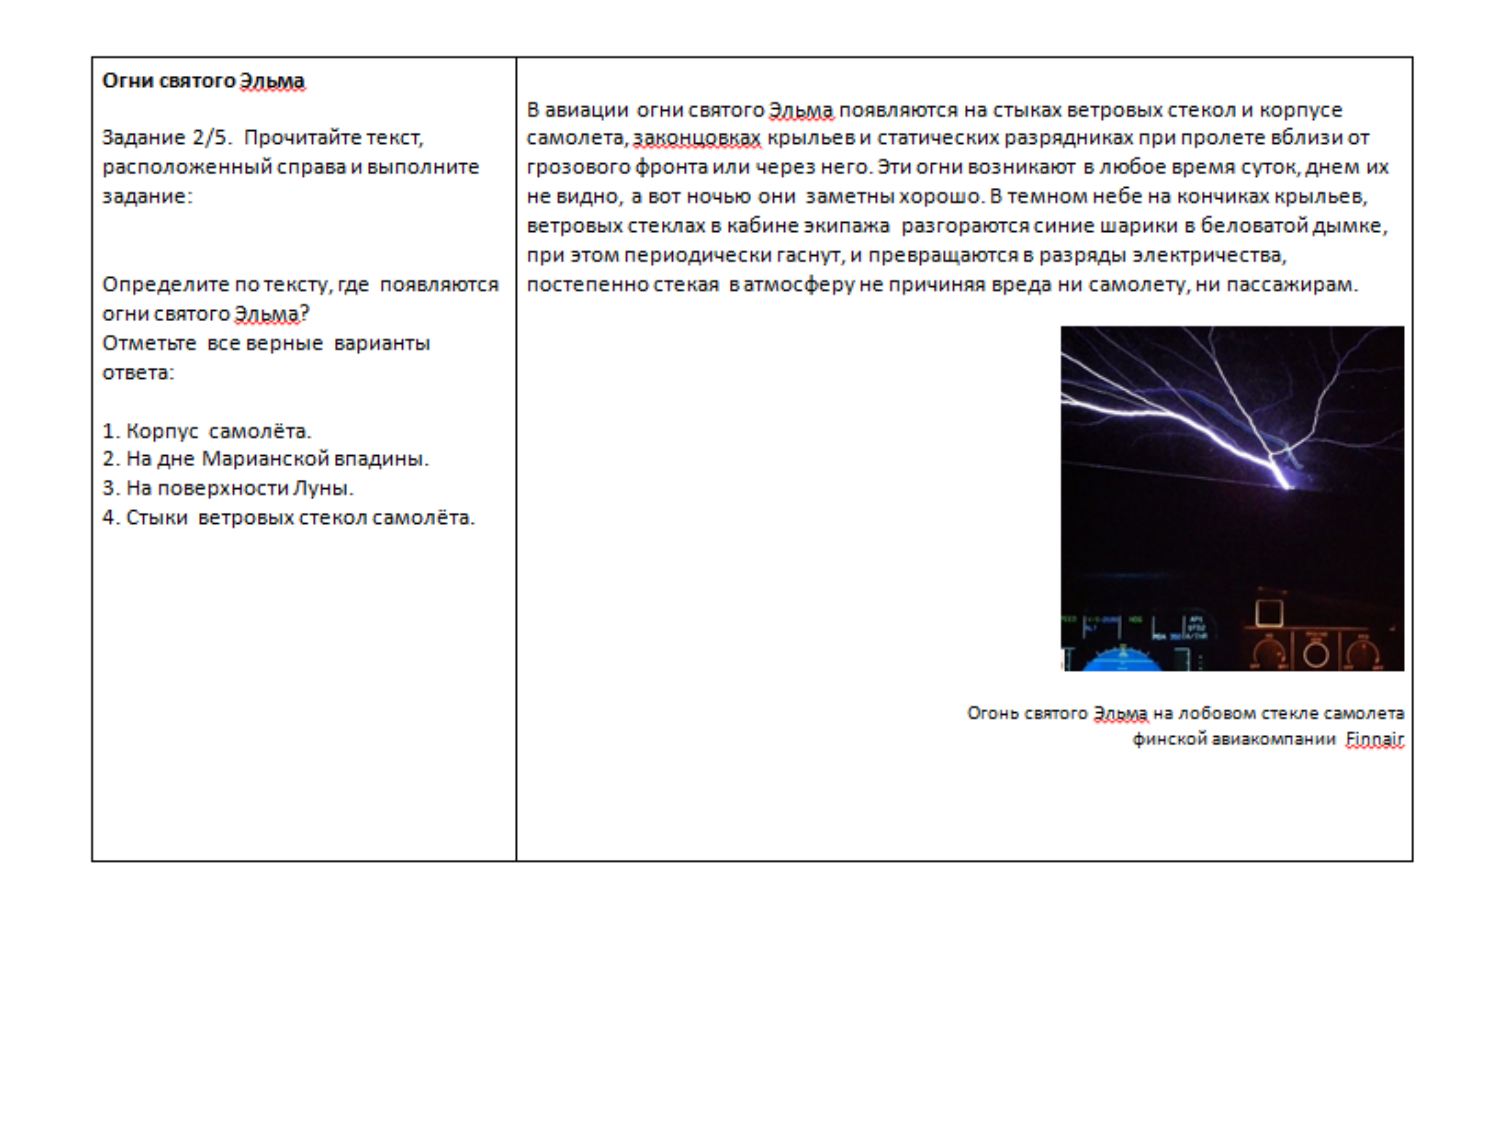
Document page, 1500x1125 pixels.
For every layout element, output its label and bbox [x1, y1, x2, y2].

list [52, 34, 1430, 877]
